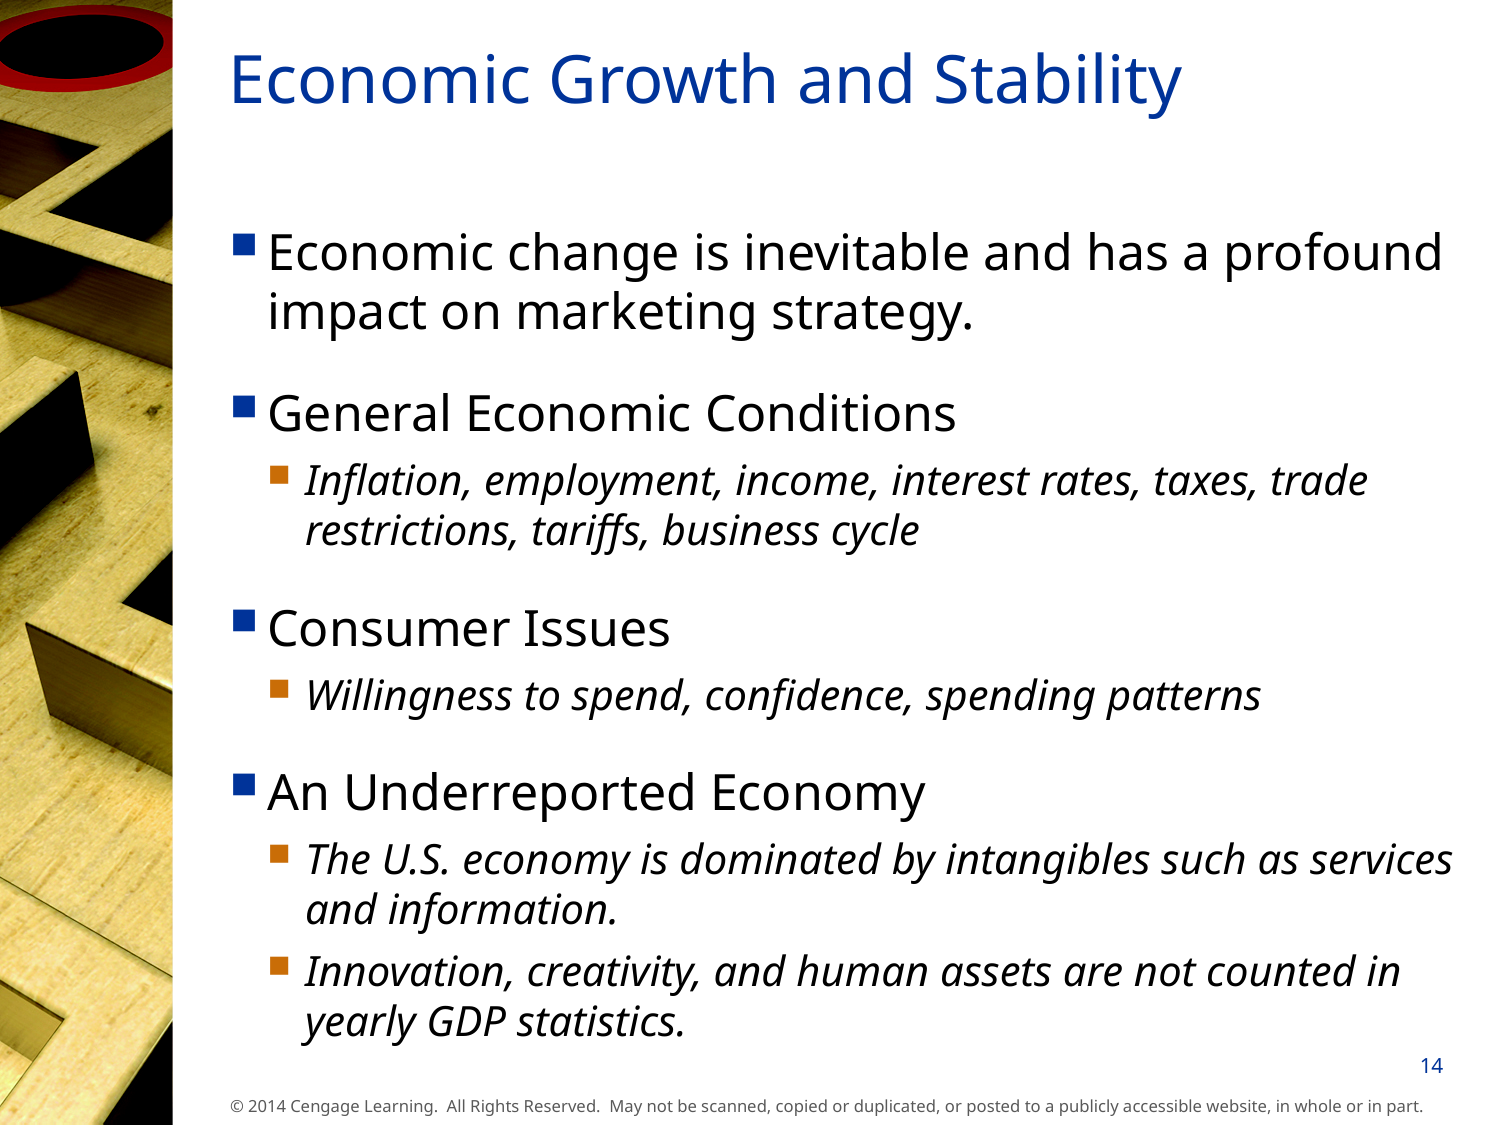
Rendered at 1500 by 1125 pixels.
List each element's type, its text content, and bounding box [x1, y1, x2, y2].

slide_number 14 [1386, 1037, 1478, 1097]
title Economic Growth and Stability [213, 29, 1454, 213]
picture [0, 0, 173, 1125]
list Economic change is inevitable and has a profound impact on marketing strategy. General Economic Conditions Inflation, employment, income, interest rates, taxes, trade restrictions, tariffs, business cycle Consumer Issues Willingness to spend, confidence, spending patterns An Underreported Economy The U.S. economy is dominated by intangibles such as services and information. Innovation, creativity, and human assets are not counted in yearly GDP statistics. [215, 212, 1478, 1063]
